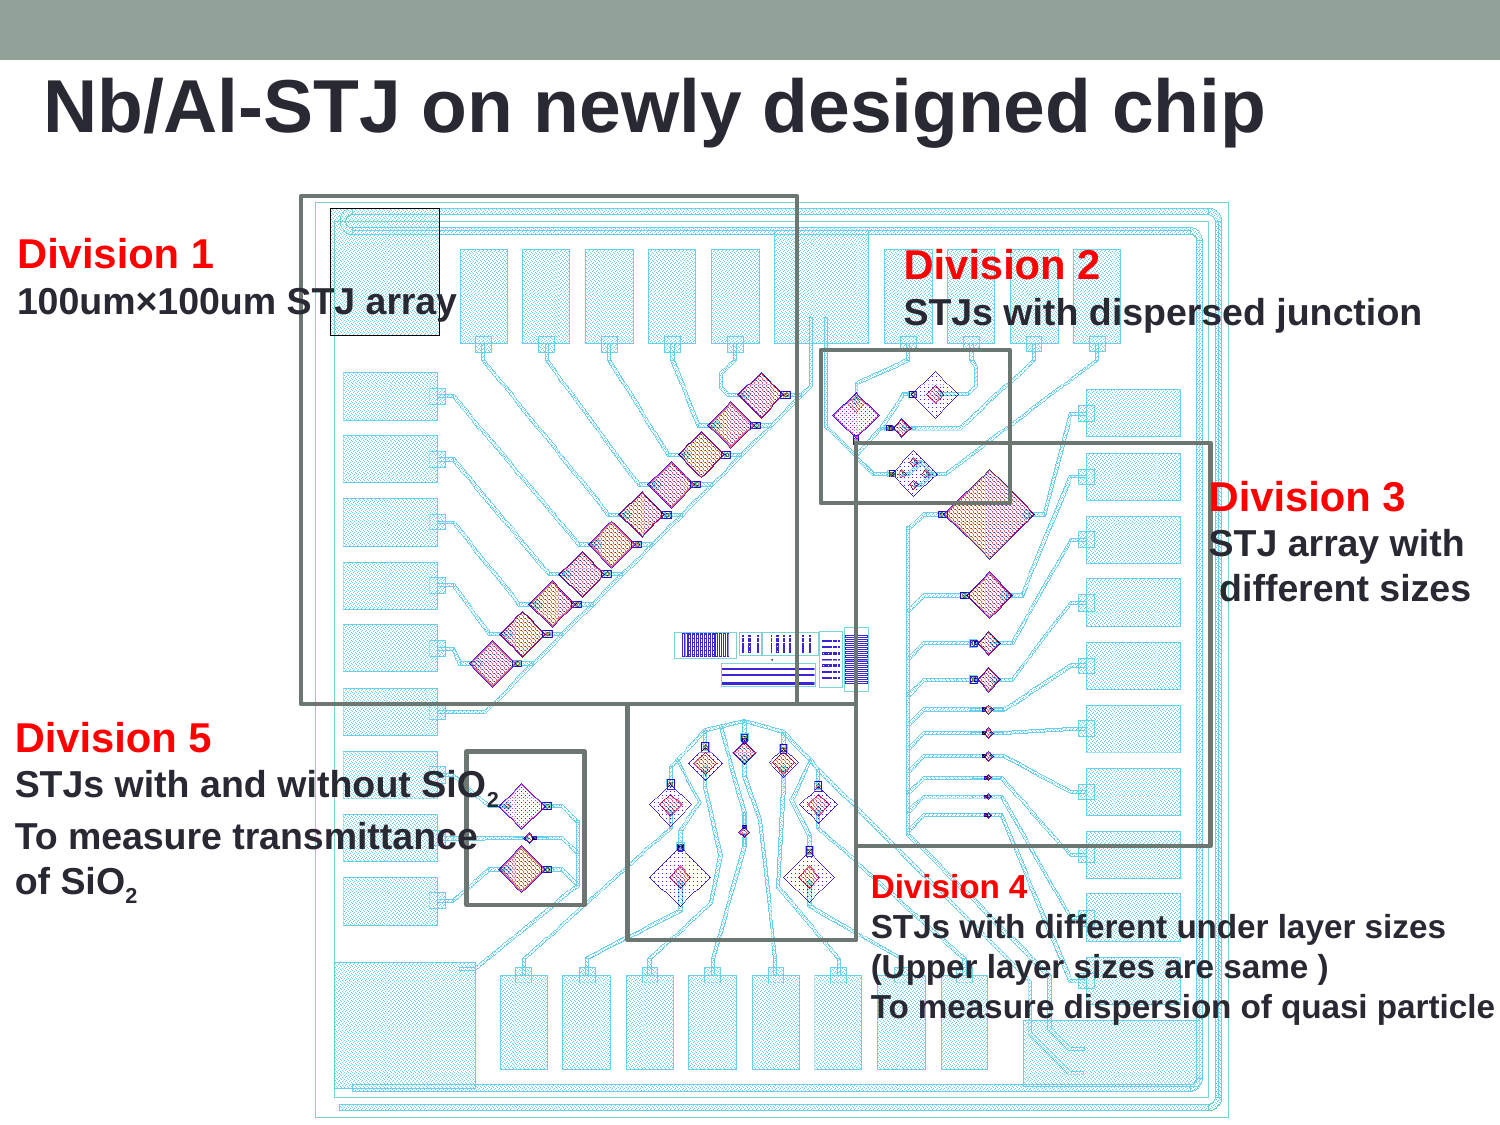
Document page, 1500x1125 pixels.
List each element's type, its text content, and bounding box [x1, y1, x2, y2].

text_box Division 3 STJ array with different sizes [1250, 461, 1486, 617]
text_box Division 5 STJs with and without SiO2 To measure transmittance of SiO2 [0, 703, 297, 961]
picture [300, 200, 1242, 1121]
text_box Division 1 100um×100um STJ array [2, 219, 297, 330]
text_box Division 4 STJs with different under layer sizes (Upper layer sizes are same ) To measure dispersion of quasi particle [1250, 857, 1500, 1033]
text_box Division 2 STJs with dispersed junction [1250, 230, 1438, 341]
text_box Nb/Al-STJ on newly designed chip [0, 8, 1451, 197]
